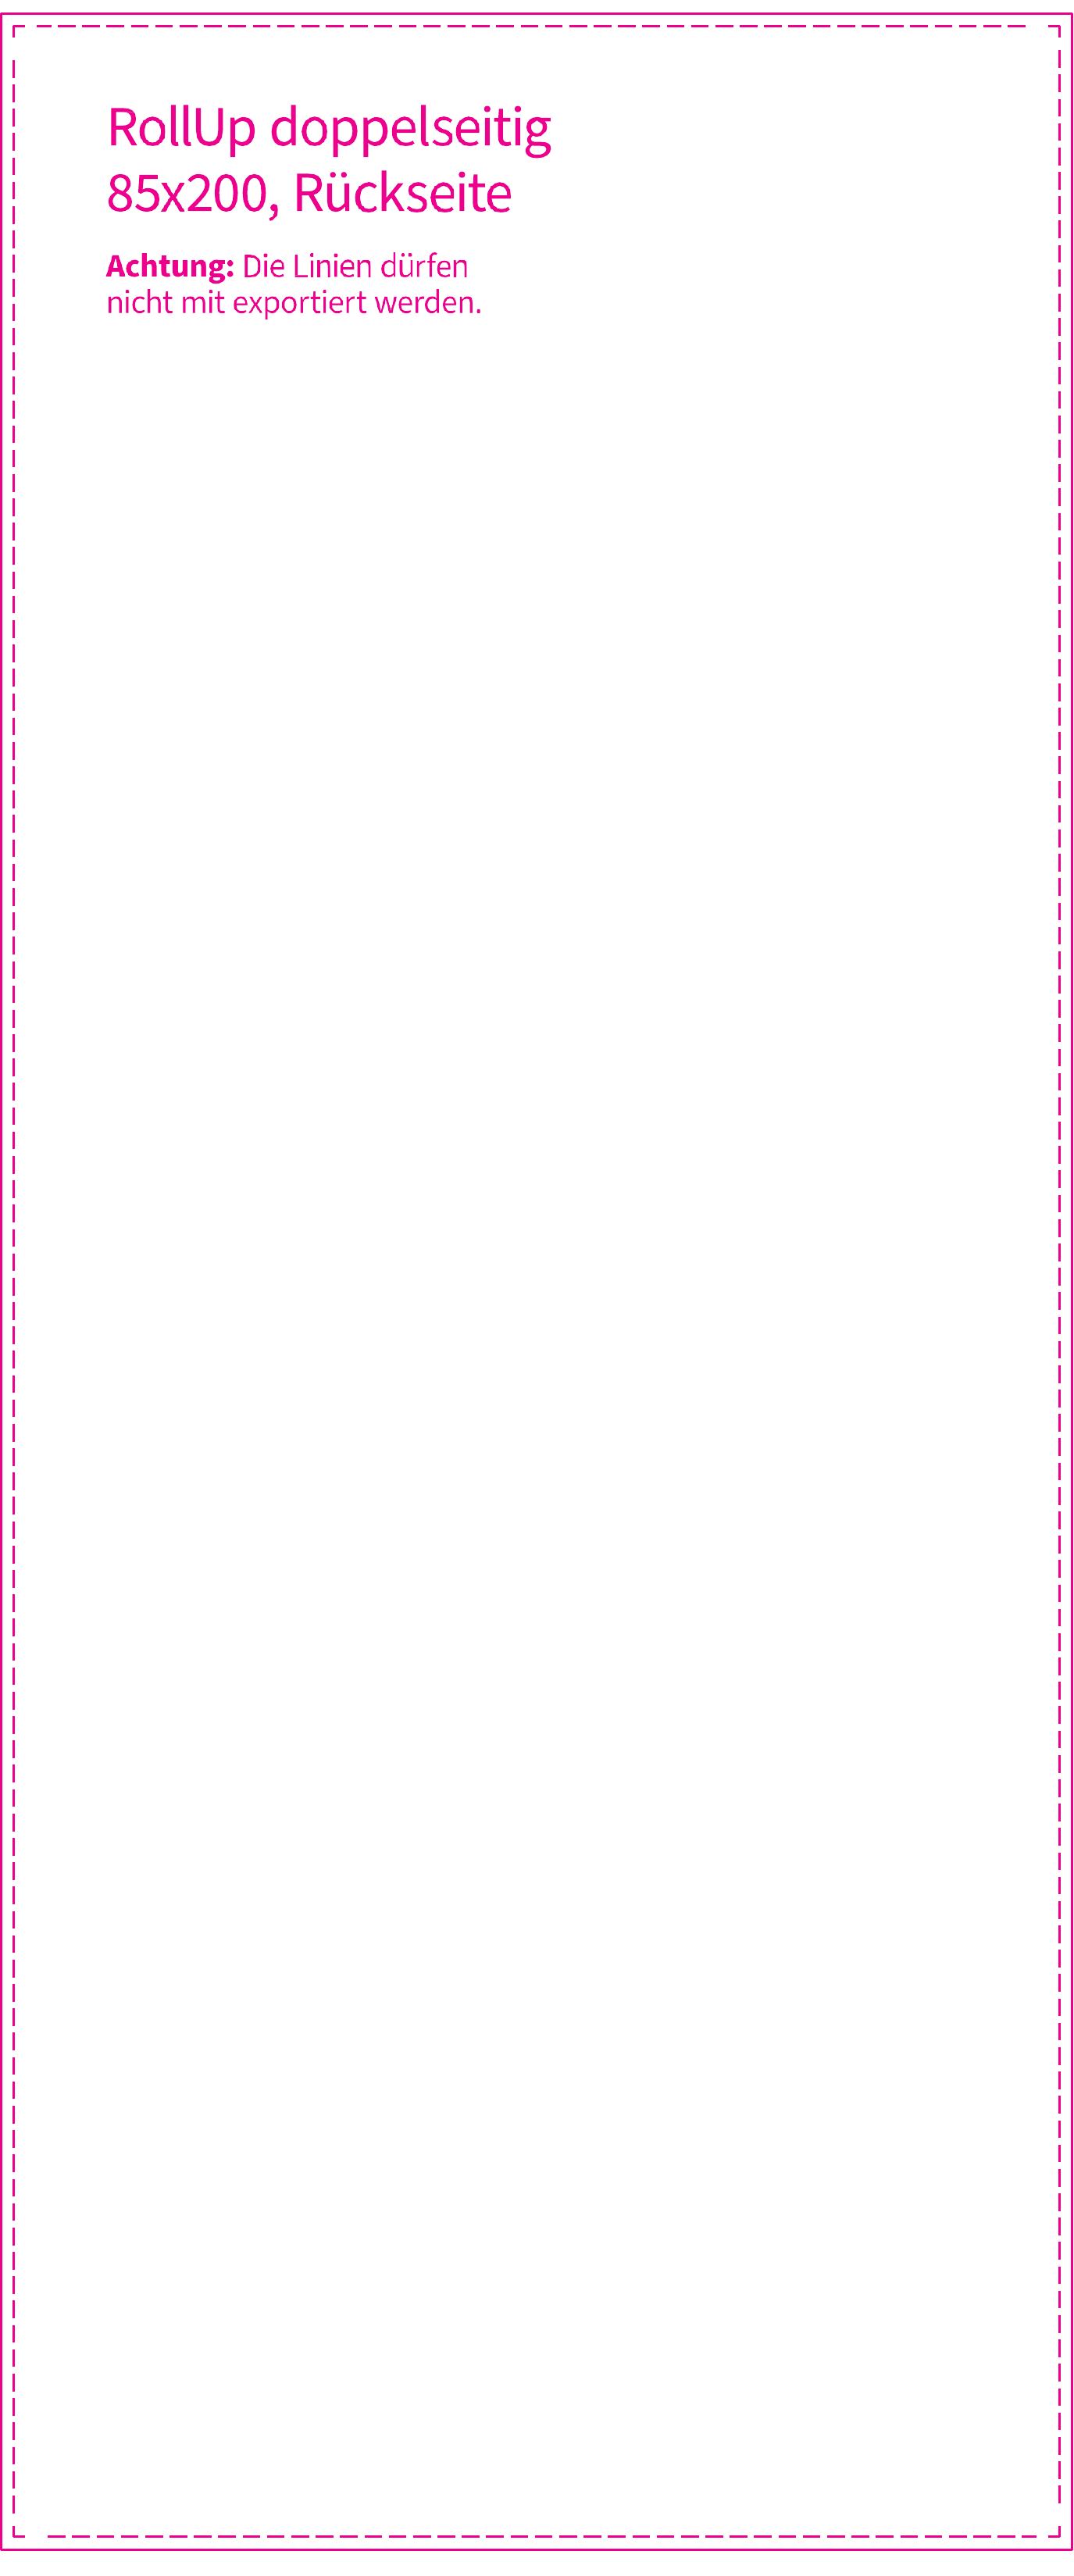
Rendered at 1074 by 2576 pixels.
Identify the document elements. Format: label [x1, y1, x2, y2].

picture [139, 116, 166, 146]
text_box [326, 183, 350, 212]
text_box [105, 252, 480, 320]
text_box [341, 172, 347, 178]
picture [391, 116, 416, 146]
text_box [297, 173, 323, 212]
picture [455, 116, 480, 146]
picture [160, 183, 185, 212]
text_box [355, 170, 512, 212]
text_box [330, 172, 336, 178]
picture [302, 116, 327, 146]
picture [432, 116, 453, 146]
picture [269, 204, 278, 221]
